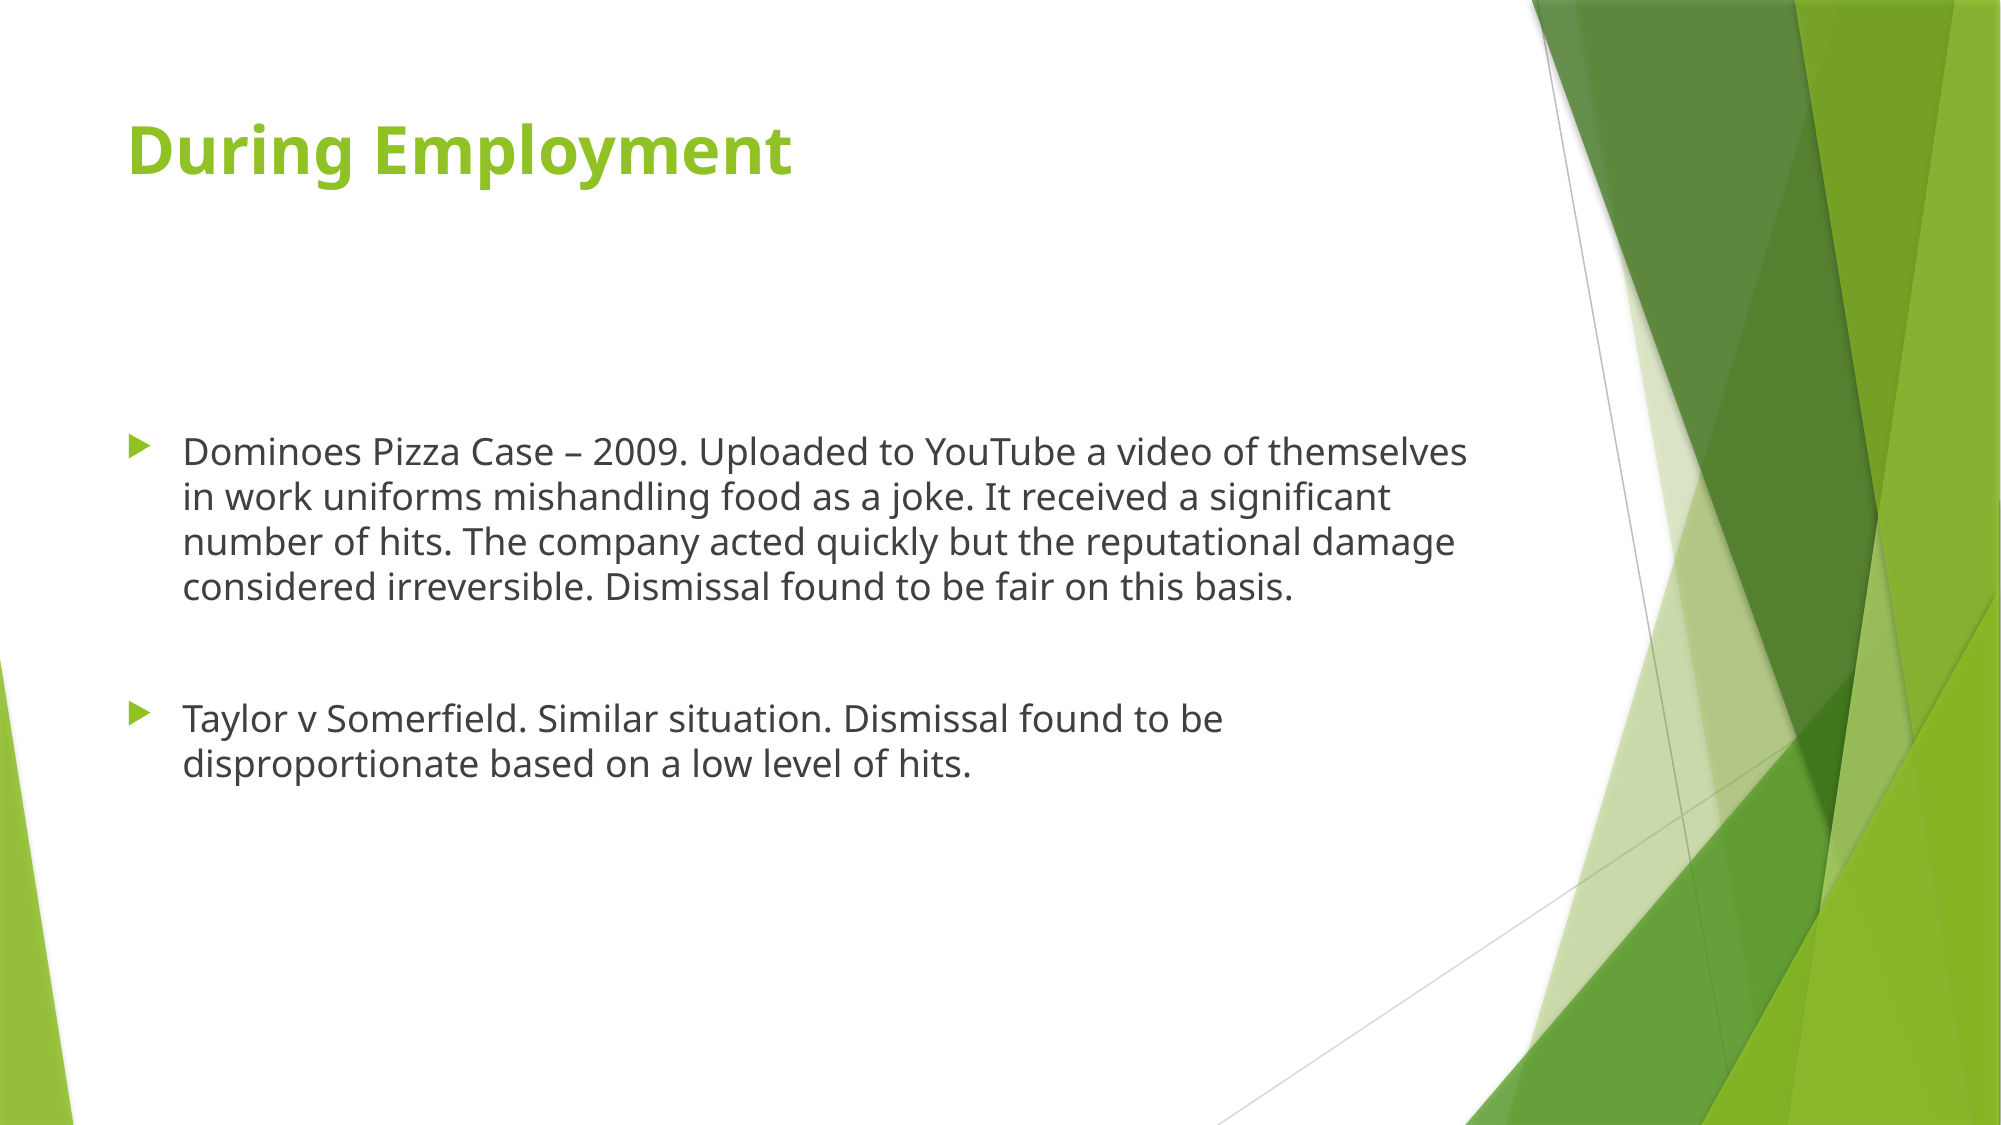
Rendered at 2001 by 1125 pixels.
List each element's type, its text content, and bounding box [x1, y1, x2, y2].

list Dominoes Pizza Case – 2009. Uploaded to YouTube a video of themselves in work uniforms mishandling food as a joke. It received a significant number of hits. The company acted quickly but the reputational damage considered irreversible. Dismissal found to be fair on this basis. Taylor v Somerfield. Similar situation. Dismissal found to be disproportionate based on a low level of hits. [111, 354, 1522, 992]
title During Employment [111, 99, 1522, 317]
